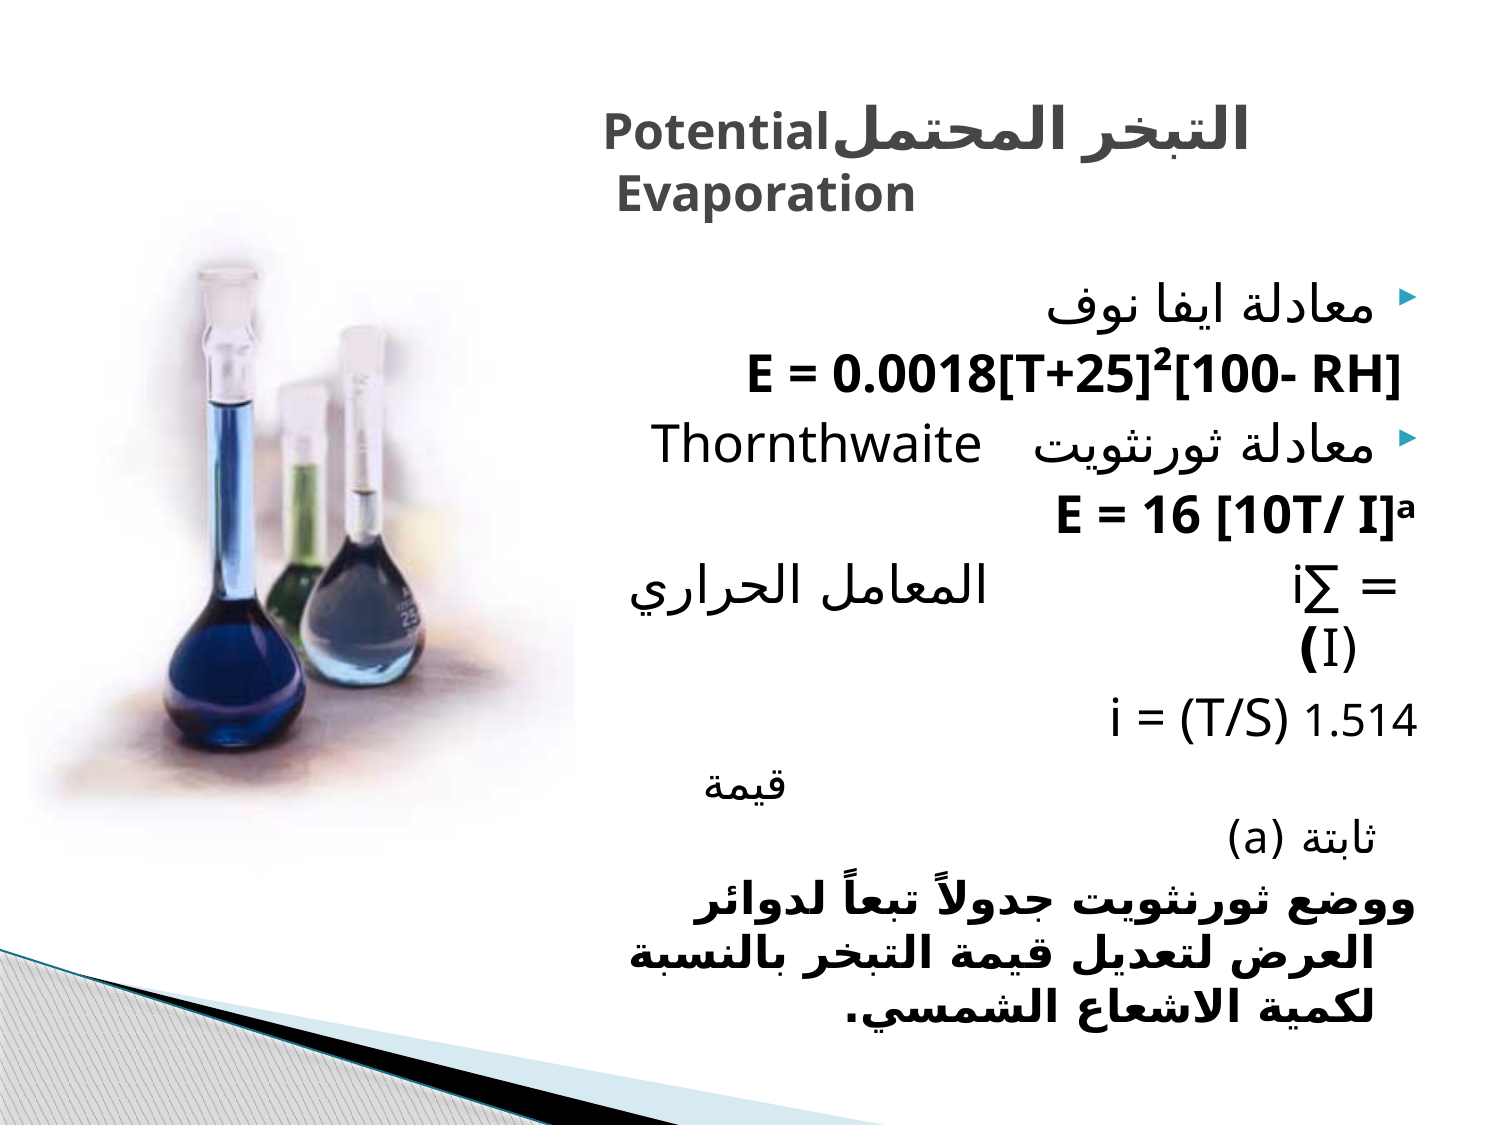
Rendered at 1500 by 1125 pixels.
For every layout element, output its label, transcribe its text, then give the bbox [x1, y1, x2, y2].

list معادلة ايفا نوف E = 0.0018[T+25]²[100- RH] معادلة ثورنثويت Thornthwaite E = 16 [10T/ I]ᵃ = ∑i المعامل الحراري (I) i = (T/S) 1.514 قيمة ثابتة (a) ووضع ثورنثويت جدولاً تبعاً لدوائر العرض لتعديل قيمة التبخر بالنسبة لكمية الاشعاع الشمسي. [612, 262, 1450, 1063]
title التبخر المحتملPotential Evaporation [587, 62, 1400, 250]
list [0, 187, 576, 888]
